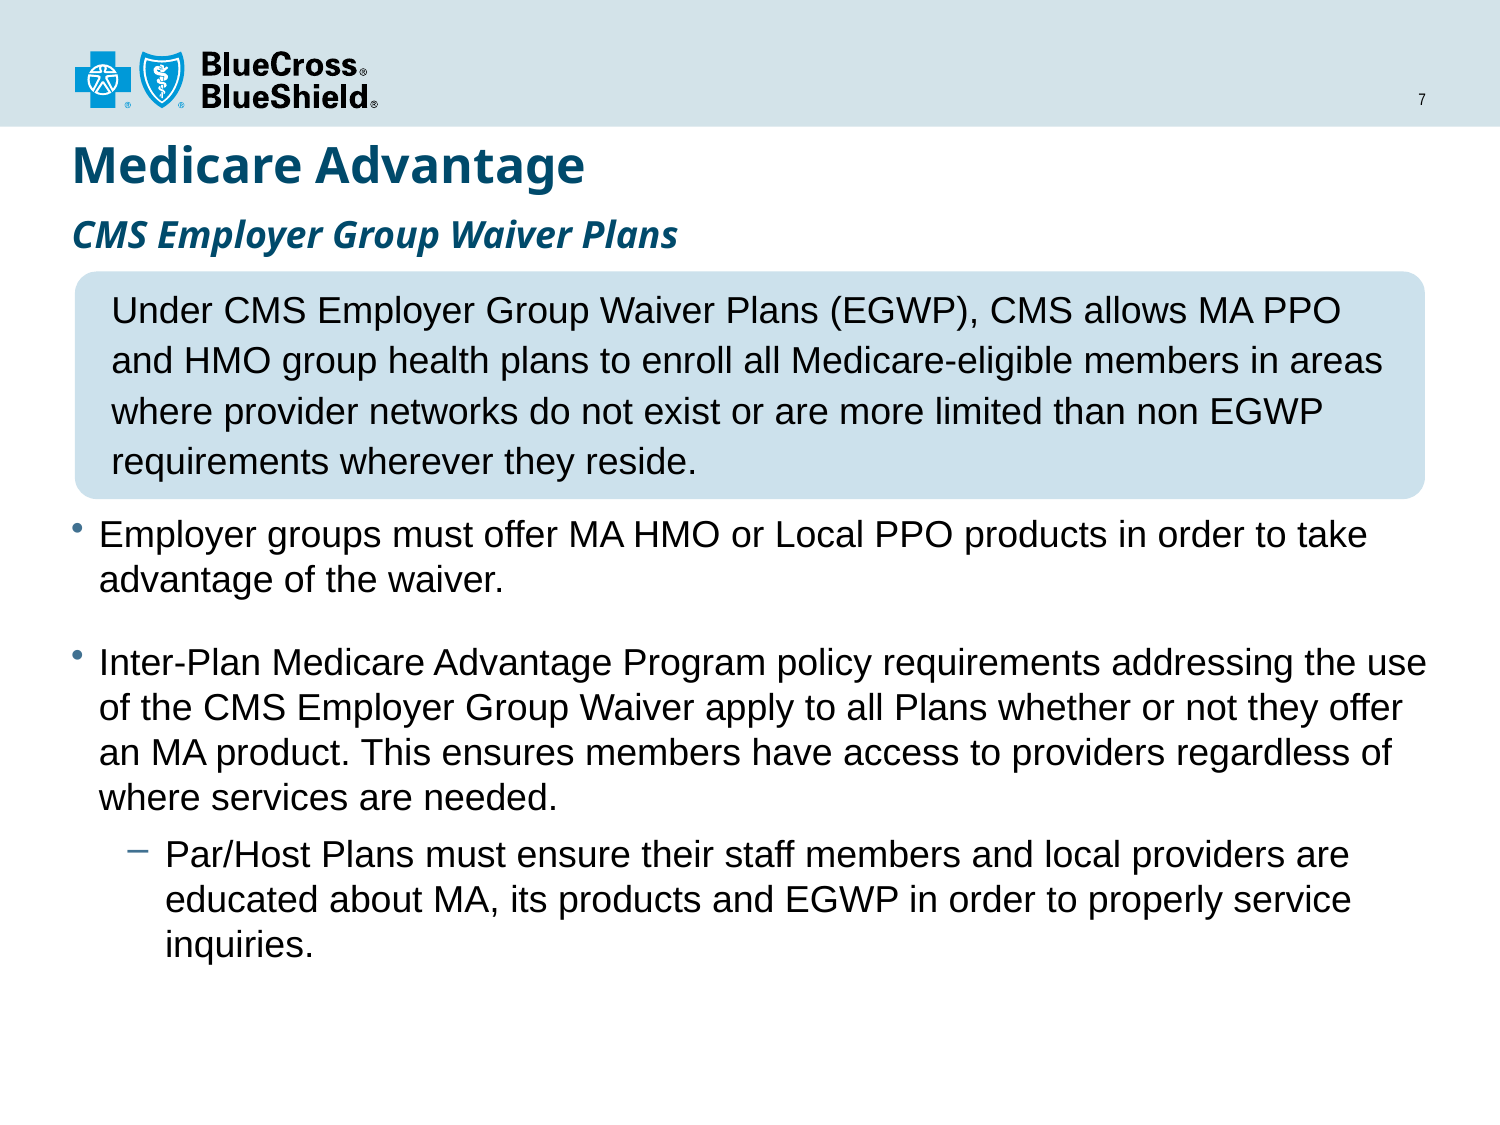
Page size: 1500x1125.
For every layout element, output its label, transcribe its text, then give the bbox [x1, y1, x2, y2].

picture [124, 101, 131, 109]
picture [178, 101, 185, 109]
text_box Under CMS Employer Group Waiver Plans (EGWP), CMS allows MA PPO and HMO group health plans to enroll all Medicare-eligible members in areas where provider networks do not exist or are more limited than non EGWP requirements wherever they reside. [74, 271, 1425, 500]
title Medicare Advantage CMS Employer Group Waiver Plans [71, 131, 1422, 243]
text_box Employer groups must offer MA HMO or Local PPO products in order to take advantage of the waiver. Inter-Plan Medicare Advantage Program policy requirements addressing the use of the CMS Employer Group Waiver apply to all Plans whether or not they offer an MA product. This ensures members have access to providers regardless of where services are needed. Par/Host Plans must ensure their staff members and local providers are educated about MA, its products and EGWP in order to properly service inquiries. [71, 502, 1456, 1056]
